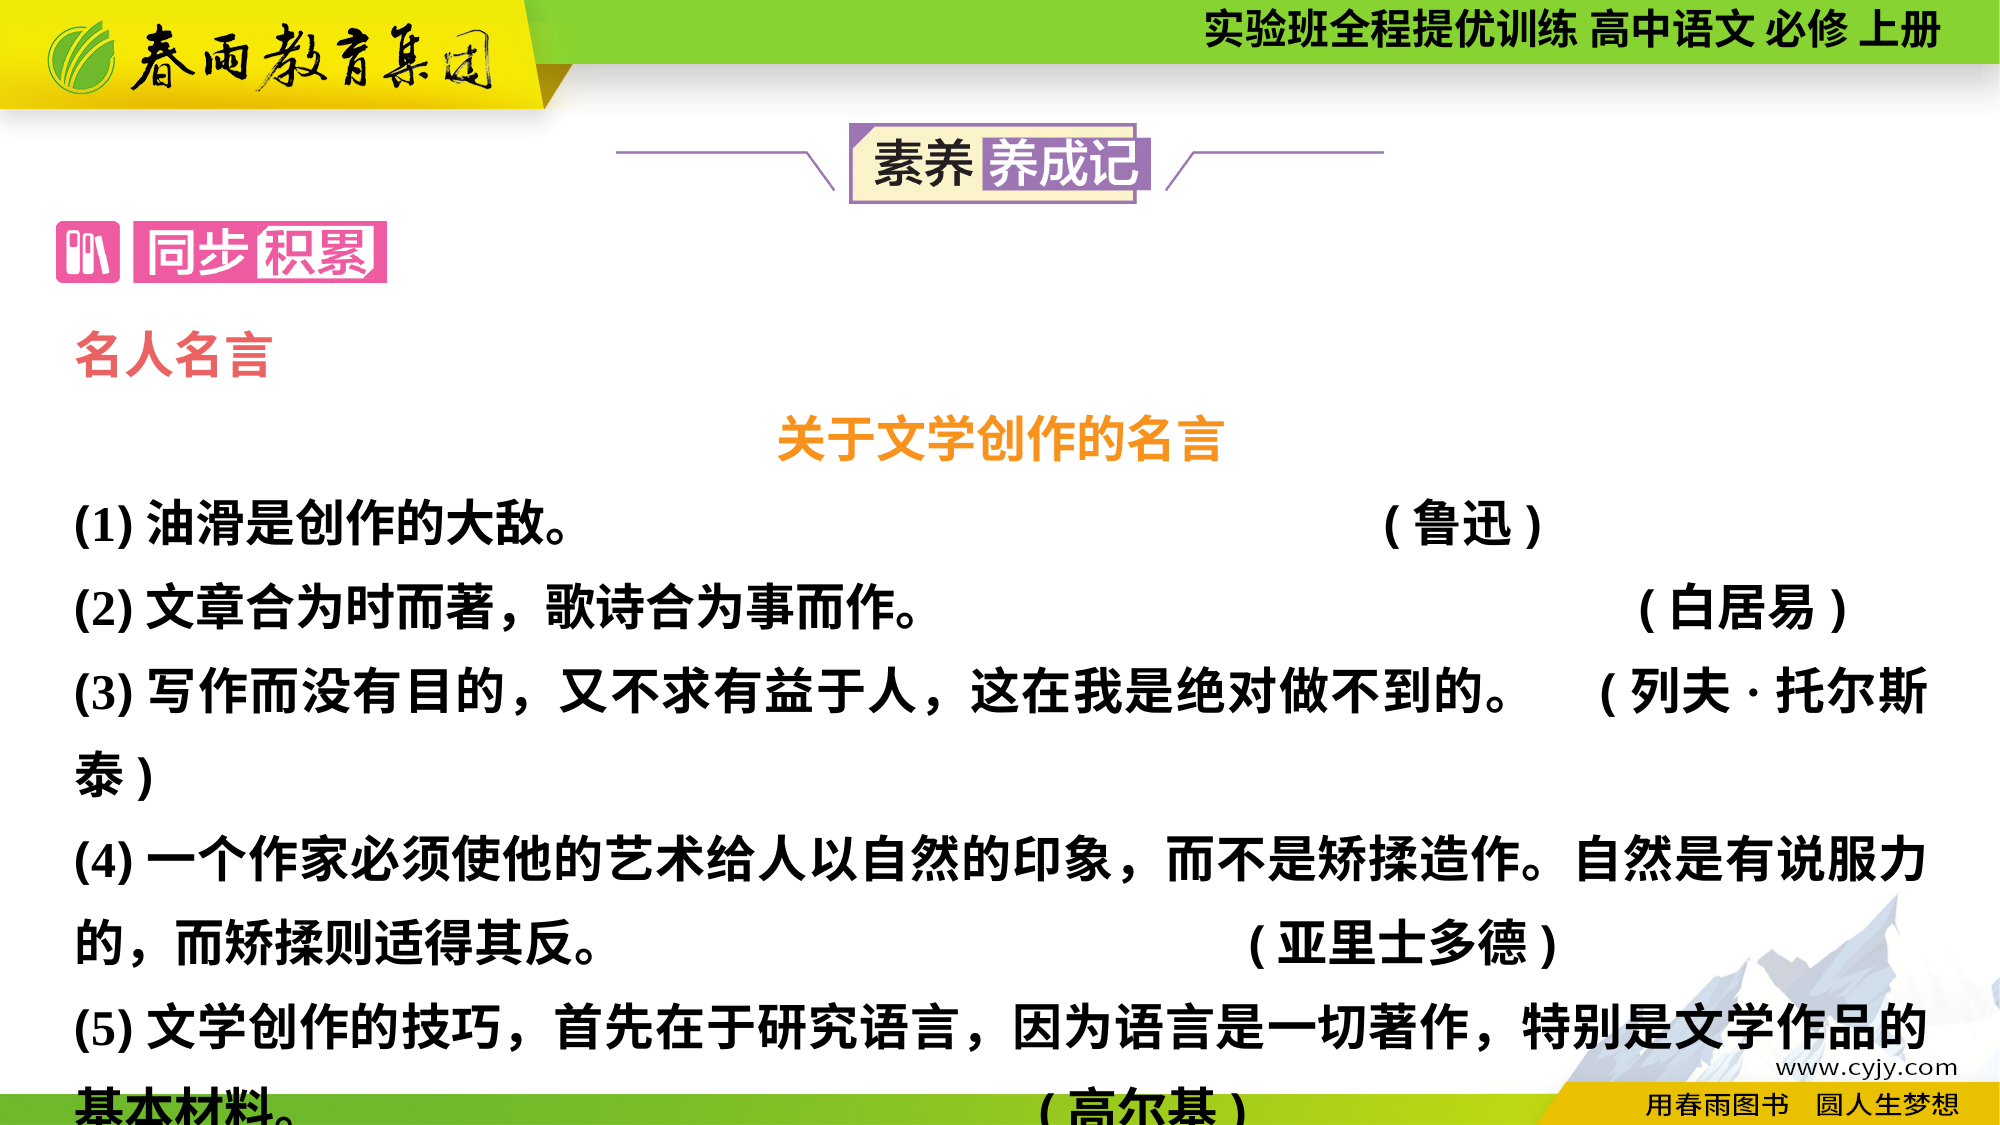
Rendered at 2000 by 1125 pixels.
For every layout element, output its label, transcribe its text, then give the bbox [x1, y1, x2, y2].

list 名人名言 关于文学创作的名言 (1)油滑是创作的大敌。 (鲁迅) (2)文章合为时而著，歌诗合为事而作。 (白居易) (3)写作而没有目的，又不求有益于人，这在我是绝对做不到的。 (列夫·托尔斯泰) (4)一个作家必须使他的艺术给人以自然的印象，而不是矫揉造作。自然是有说服力的，而矫揉则适得其反。 (亚里士多德) (5)文学创作的技巧，首先在于研究语言，因为语言是一切著作，特别是文学作品的基本材料。 (高尔基) [59, 292, 1944, 1061]
picture [0, 0, 2000, 1125]
